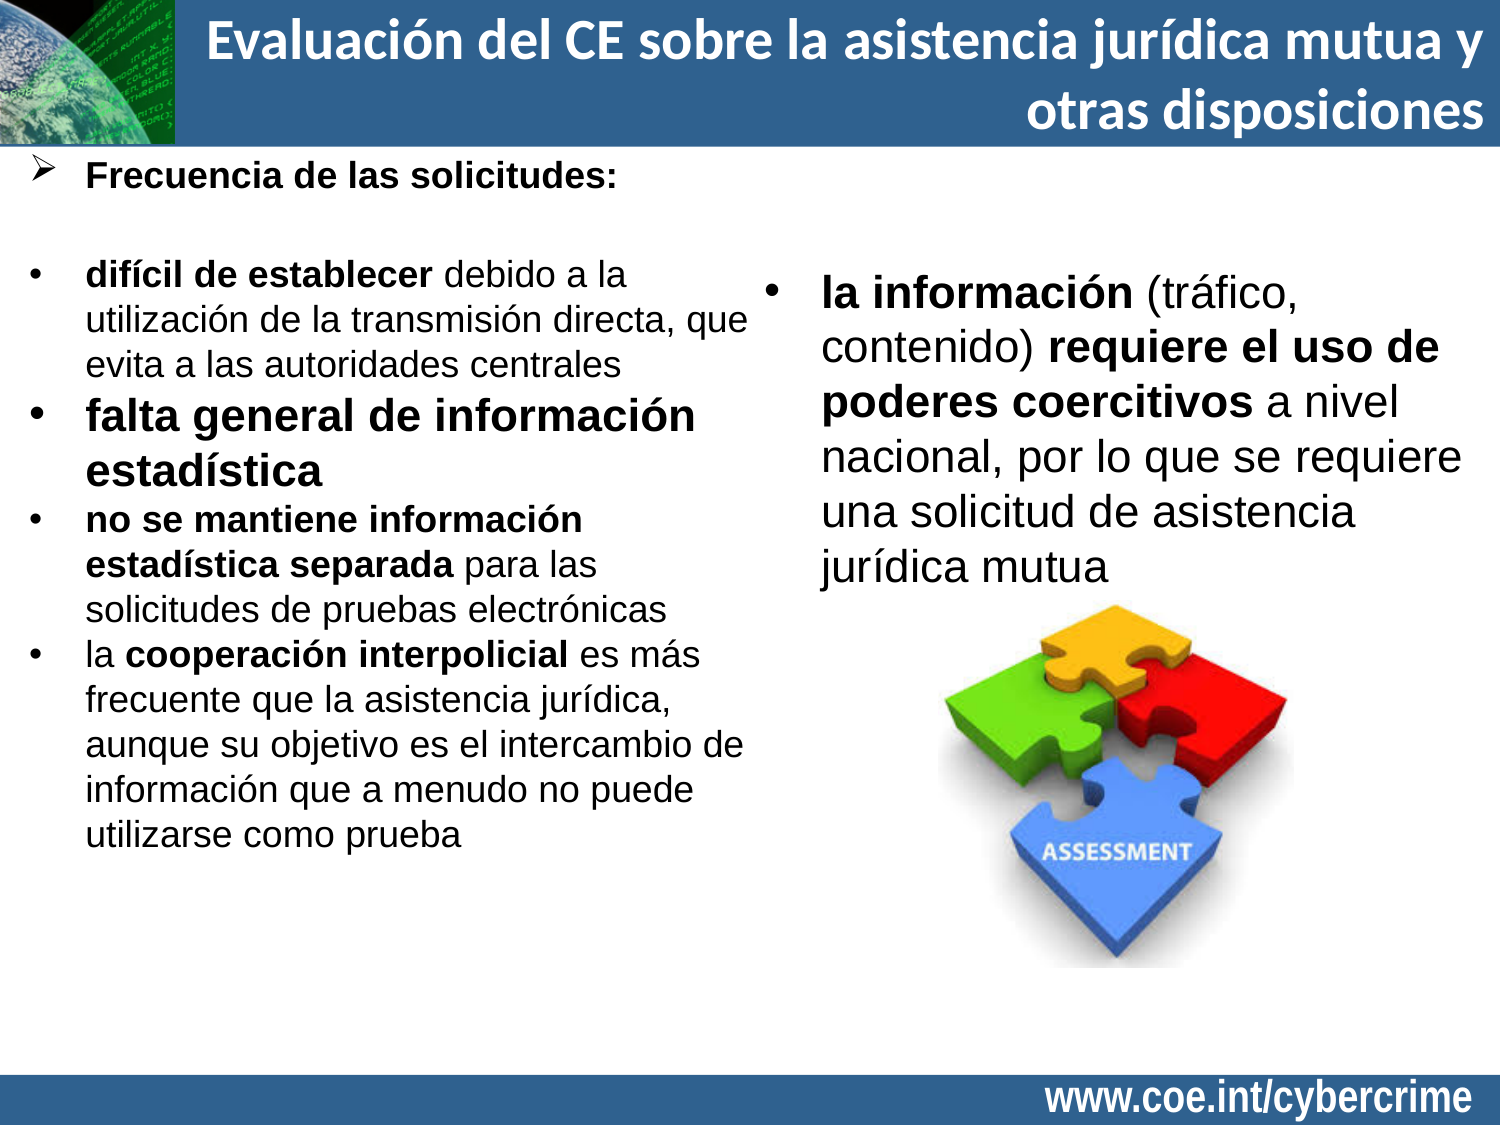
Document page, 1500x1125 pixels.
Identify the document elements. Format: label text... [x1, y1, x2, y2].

picture [0, 0, 175, 144]
text_box la información (tráfico, contenido) requiere el uso de poderes coercitivos a nivel nacional, por lo que se requiere una solicitud de asistencia jurídica mutua [749, 254, 1500, 600]
text_box www.coe.int/cybercrime [1030, 1059, 1500, 1125]
text_box Evaluación del CE sobre la asistencia jurídica mutua y otras disposiciones [179, 0, 1500, 149]
picture [938, 600, 1294, 968]
text_box [0, 1073, 1030, 1125]
text_box Frecuencia de las solicitudes: difícil de establecer debido a la utilización de la transmisión directa, que evita a las autoridades centrales falta general de información estadística no se mantiene información estadística separada para las solicitudes de pruebas electrónicas la cooperación interpolicial es más frecuente que la asistencia jurídica, aunque su objetivo es el intercambio de información que a menudo no puede utilizarse como prueba [14, 143, 765, 863]
